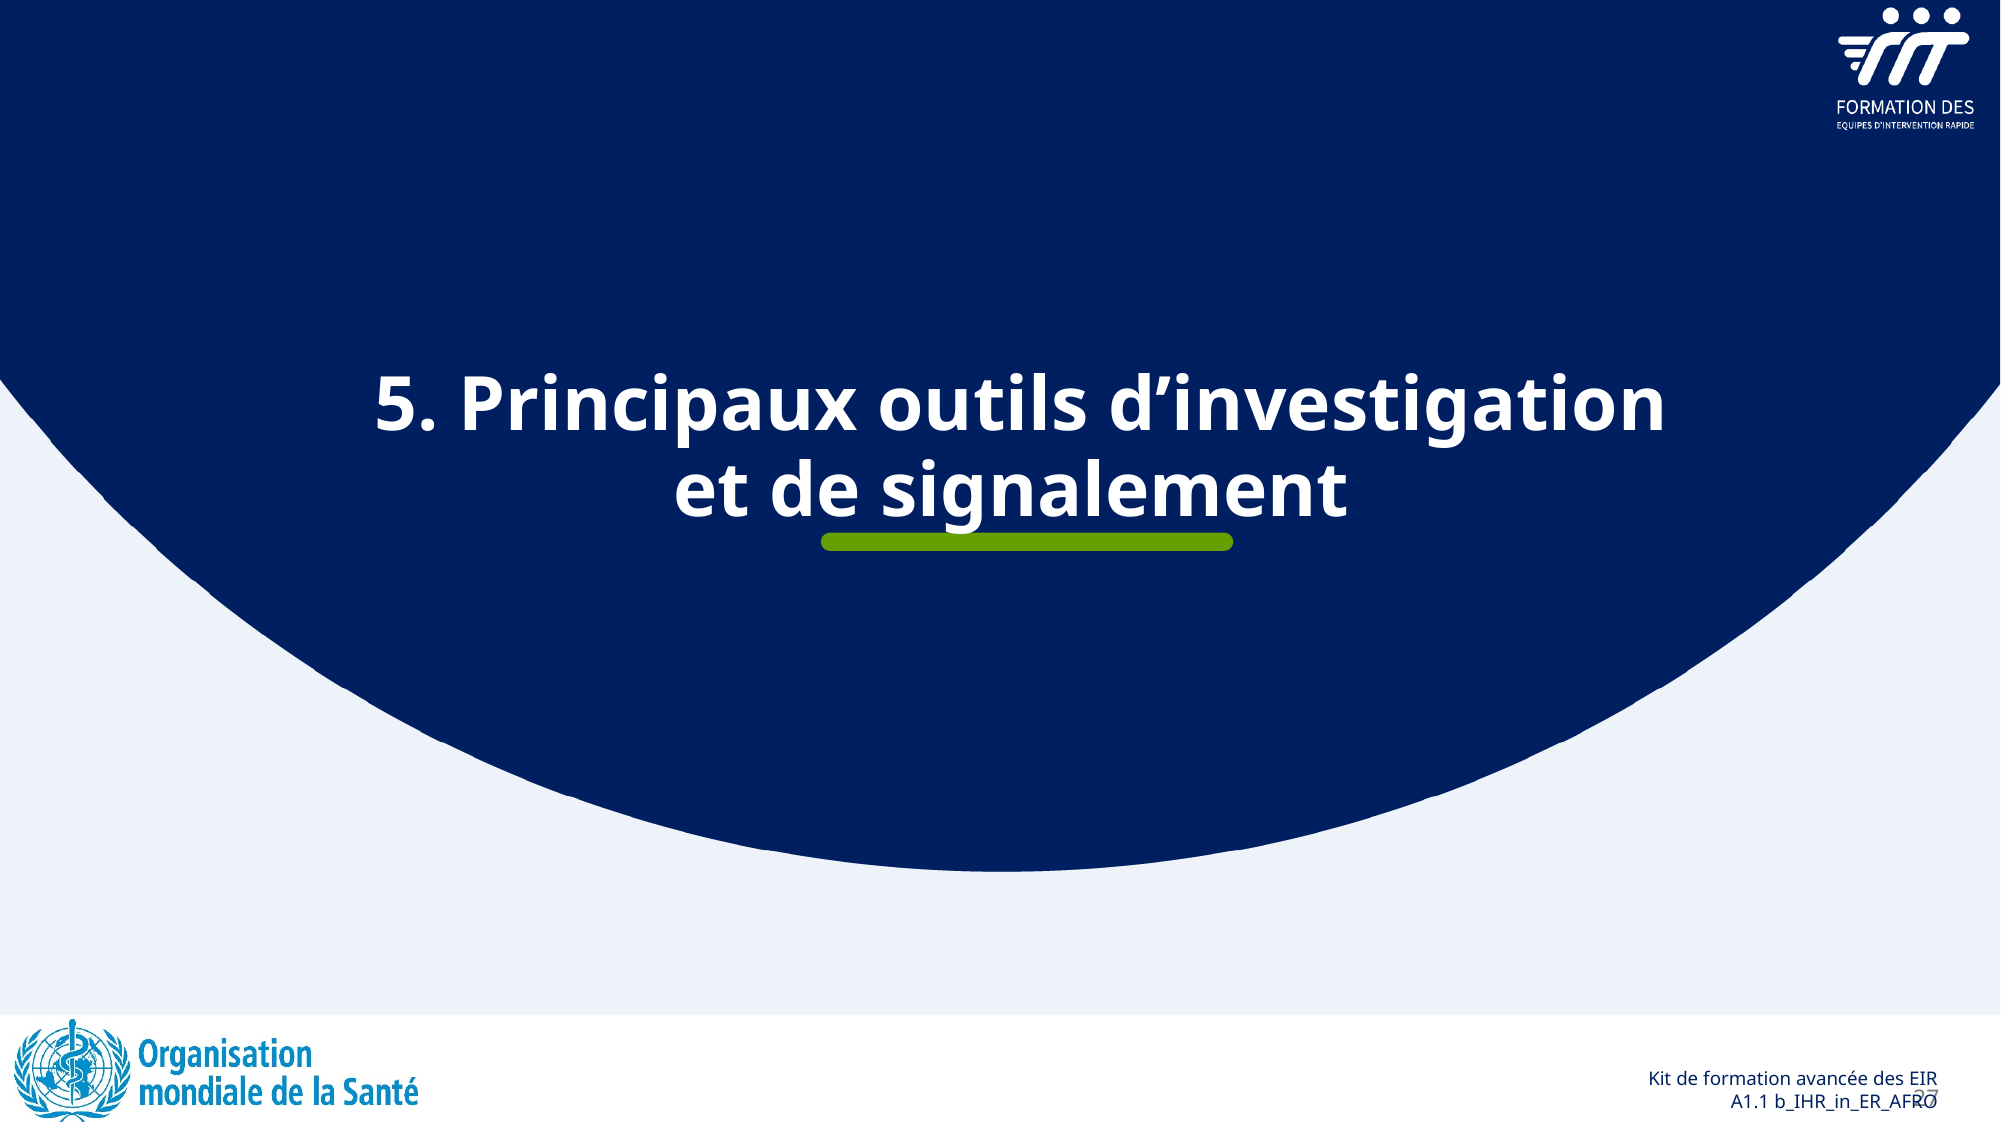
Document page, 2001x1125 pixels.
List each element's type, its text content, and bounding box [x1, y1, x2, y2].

picture [75, 1038, 82, 1050]
list 5. Principaux outils d’investigation et de signalement [351, 334, 1692, 564]
picture [0, 0, 2001, 904]
picture [14, 1019, 418, 1122]
